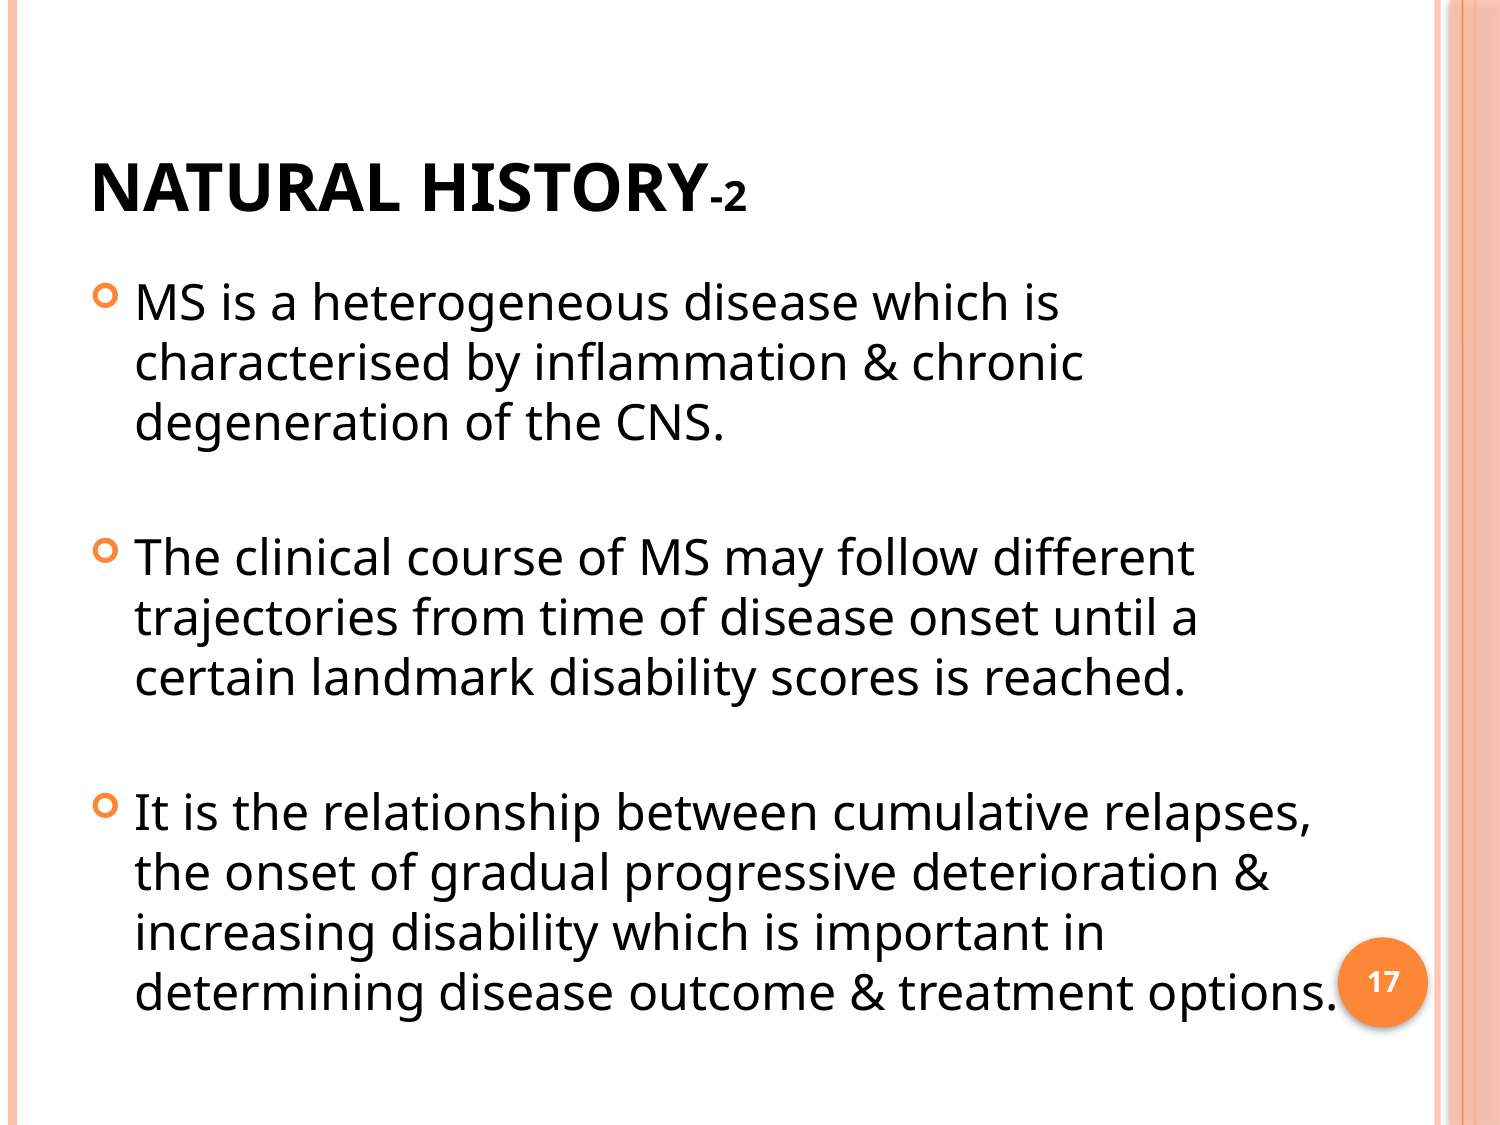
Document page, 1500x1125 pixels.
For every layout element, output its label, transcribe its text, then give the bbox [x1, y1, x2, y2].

slide_number 17 [1333, 940, 1434, 1027]
title Natural history-2 [75, 45, 1300, 233]
list MS is a heterogeneous disease which is characterised by inflammation & chronic degeneration of the CNS. The clinical course of MS may follow different trajectories from time of disease onset until a certain landmark disability scores is reached. It is the relationship between cumulative relapses, the onset of gradual progressive deterioration & increasing disability which is important in determining disease outcome & treatment options. [75, 262, 1377, 1094]
